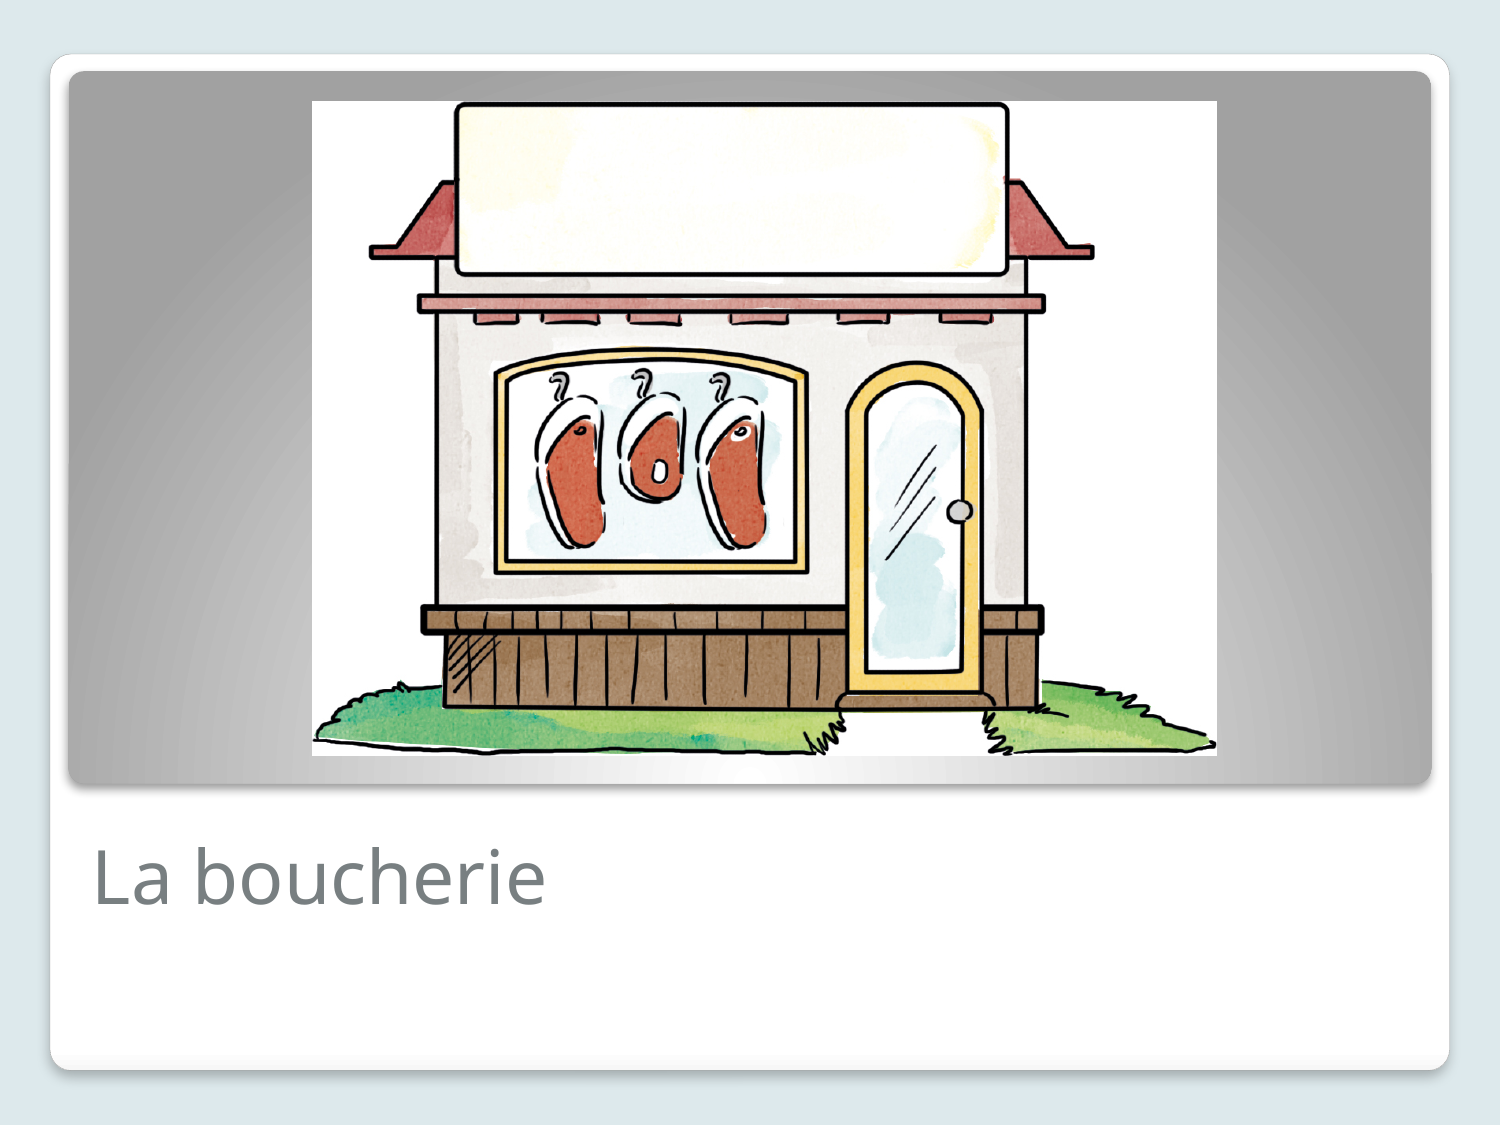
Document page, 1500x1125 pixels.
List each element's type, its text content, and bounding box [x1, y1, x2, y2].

picture [312, 101, 1217, 757]
title La boucherie [76, 808, 1420, 920]
